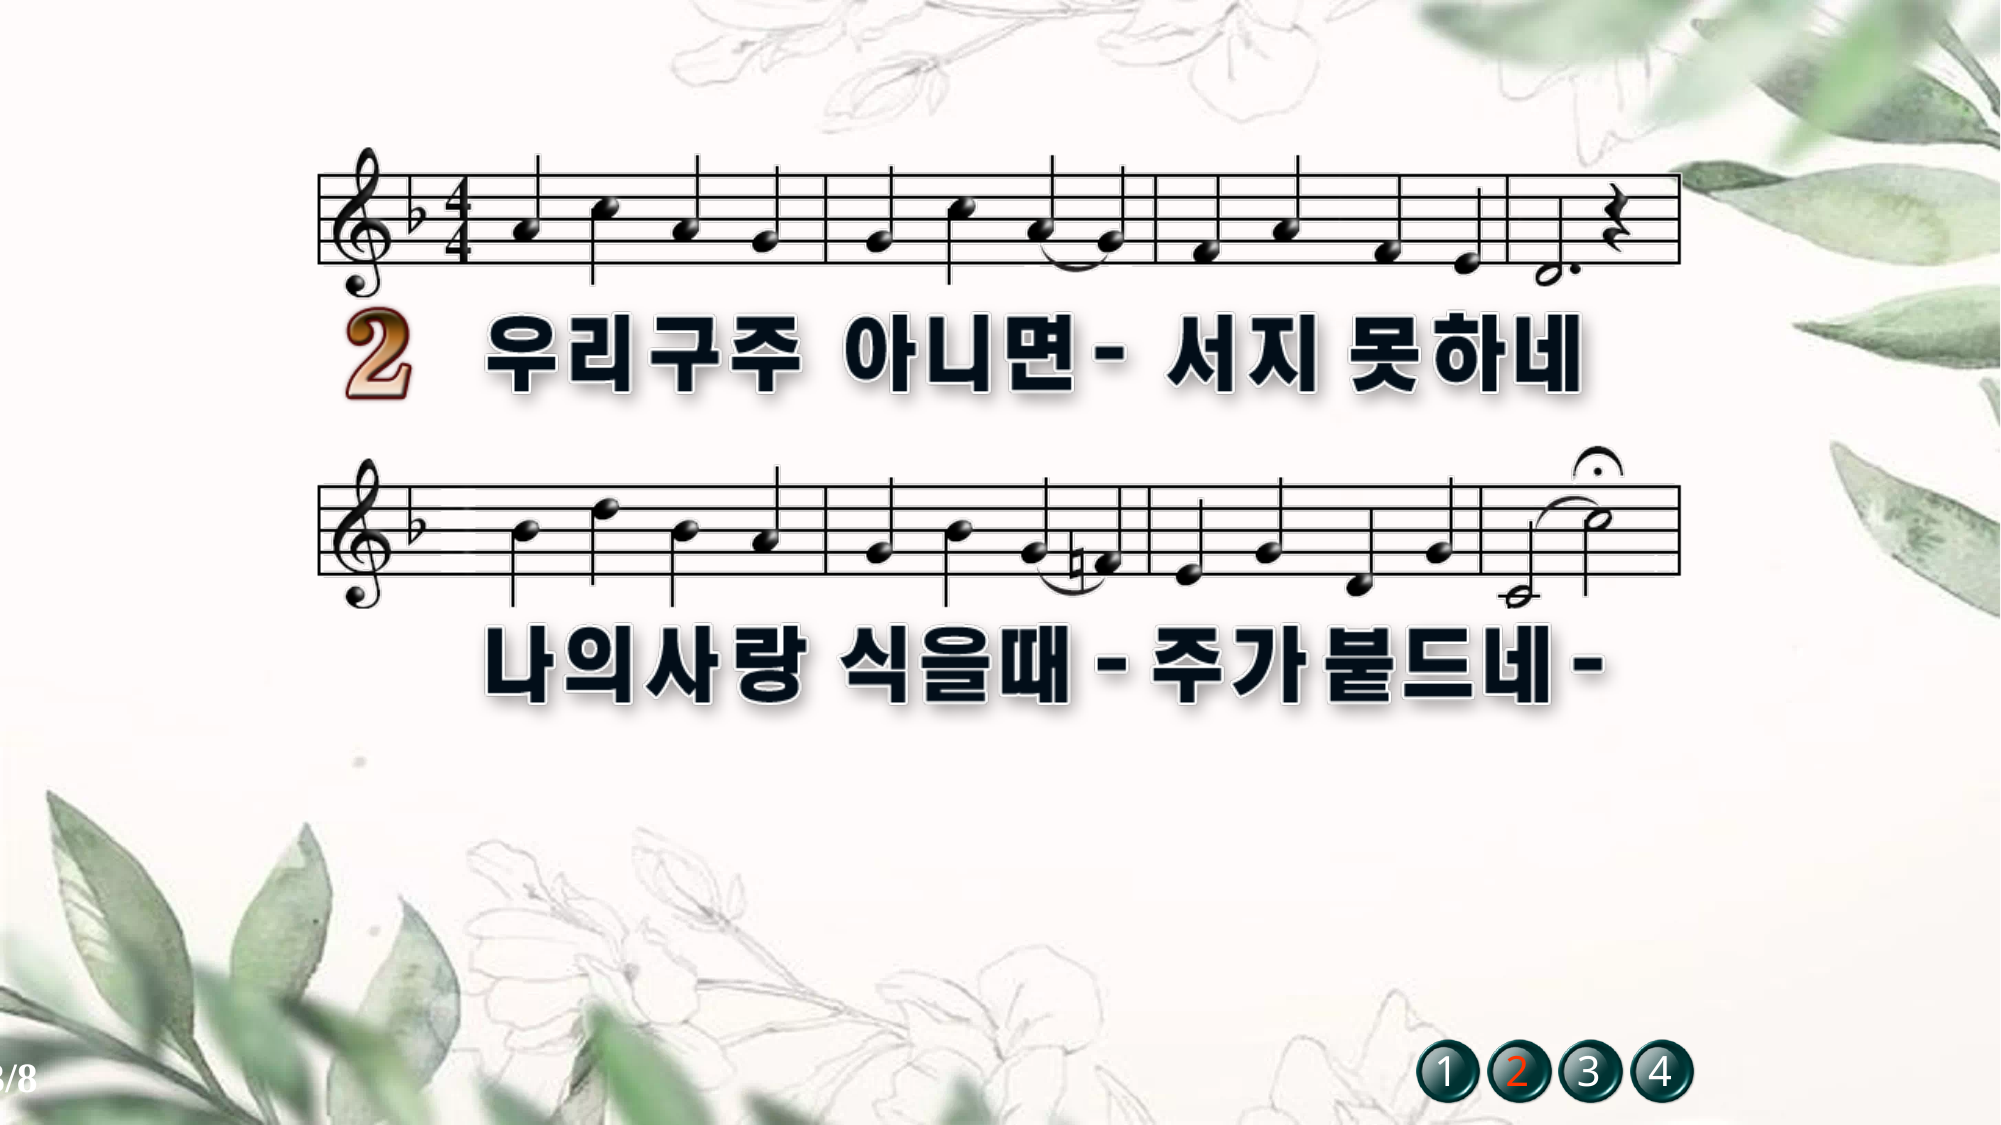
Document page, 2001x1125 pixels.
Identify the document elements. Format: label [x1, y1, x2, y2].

text_box [1555, 1035, 1626, 1106]
text_box [1413, 1035, 1484, 1106]
text_box [1627, 1035, 1697, 1106]
text_box [1484, 1035, 1555, 1106]
picture [0, 0, 2001, 1125]
